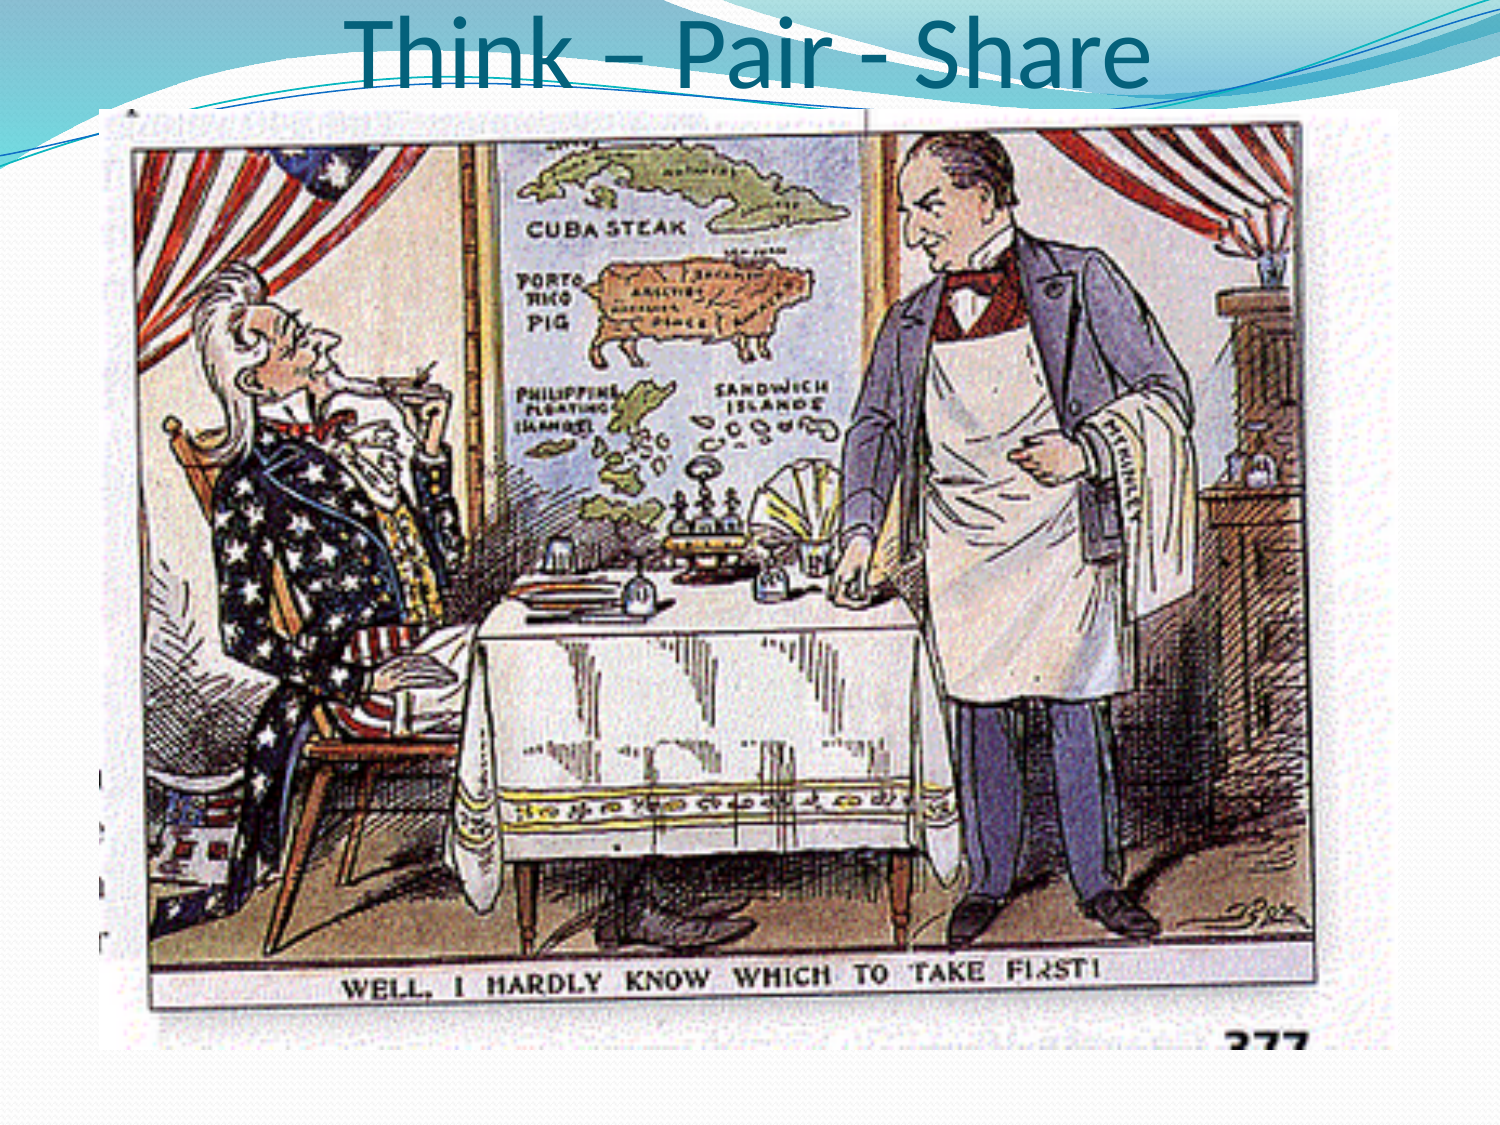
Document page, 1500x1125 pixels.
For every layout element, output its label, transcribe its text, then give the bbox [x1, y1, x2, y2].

title Think – Pair - Share [73, 0, 1424, 110]
picture [99, 109, 1398, 1051]
